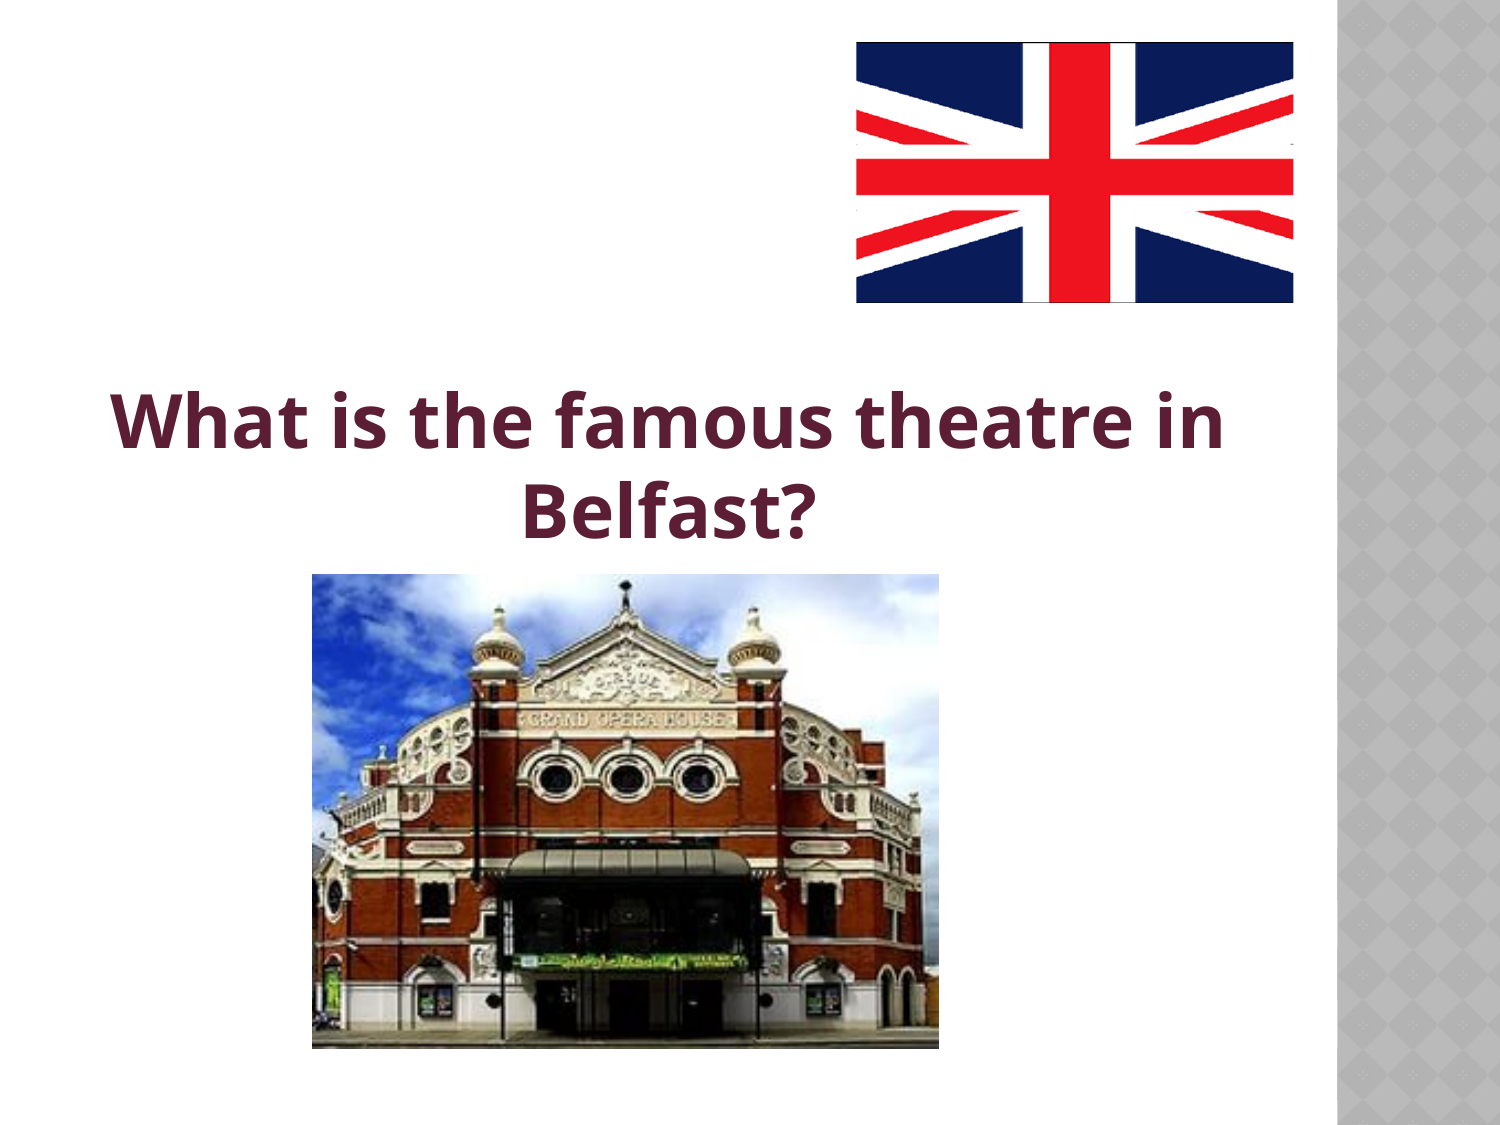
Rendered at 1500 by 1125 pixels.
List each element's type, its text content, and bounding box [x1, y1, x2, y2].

list What is the famous theatre in Belfast? [75, 264, 1263, 1059]
picture [312, 573, 940, 1049]
picture [855, 42, 1294, 303]
